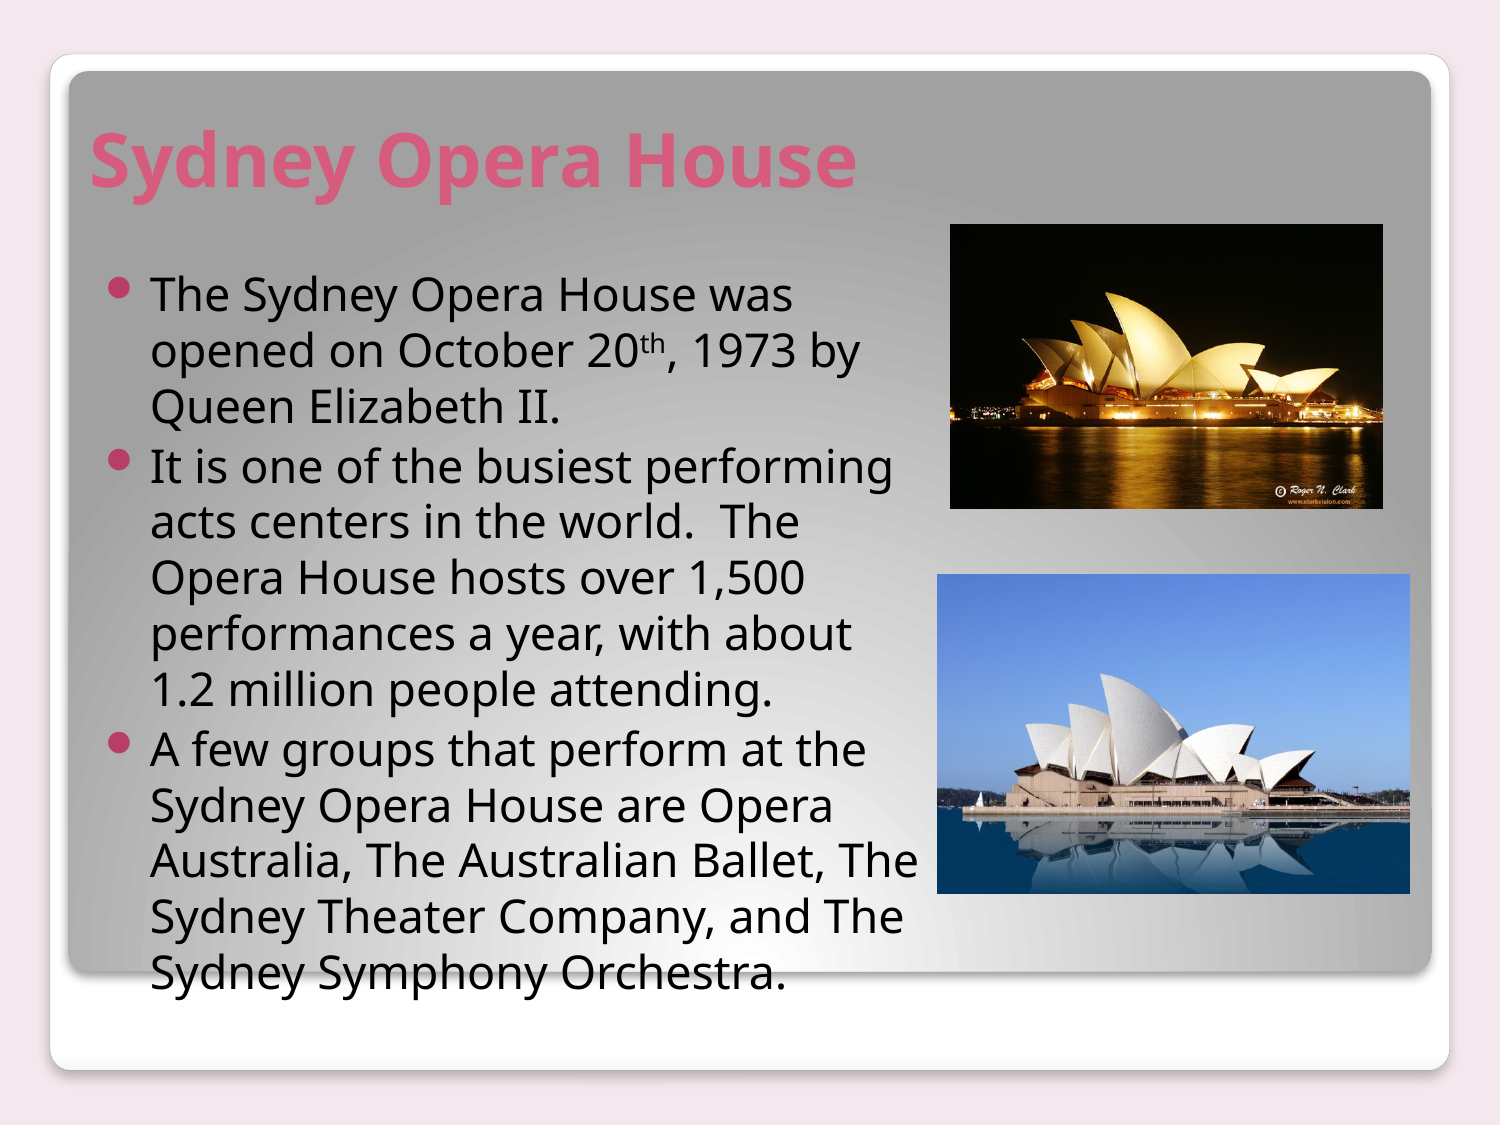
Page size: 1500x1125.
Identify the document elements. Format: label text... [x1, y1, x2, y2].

list The Sydney Opera House was opened on October 20th, 1973 by Queen Elizabeth II. It is one of the busiest performing acts centers in the world. The Opera House hosts over 1,500 performances a year, with about 1.2 million people attending. A few groups that perform at the Sydney Opera House are Opera Australia, The Australian Ballet, The Sydney Theater Company, and The Sydney Symphony Orchestra. [75, 249, 938, 1025]
picture [937, 574, 1411, 894]
title Sydney Opera House [75, 37, 1418, 210]
picture [949, 224, 1383, 509]
